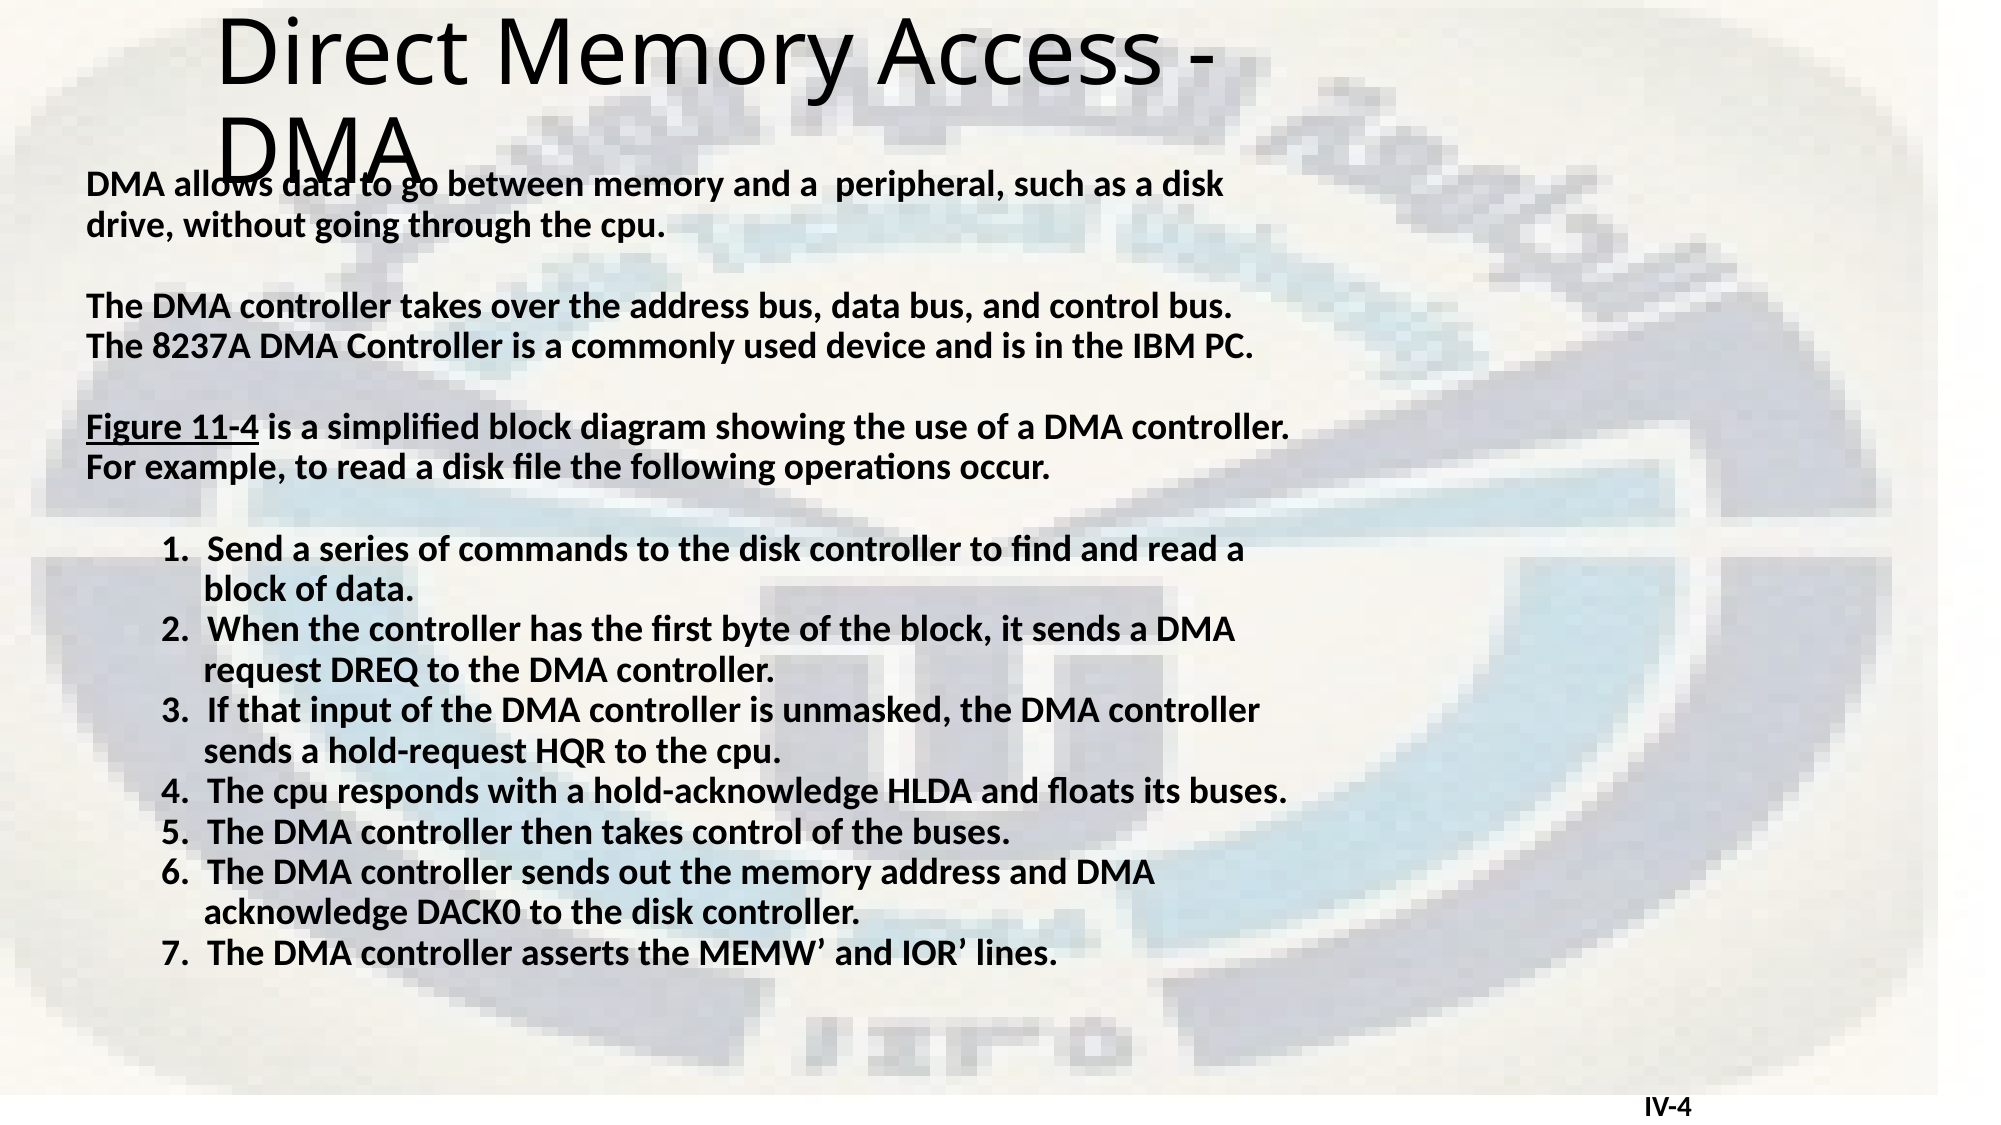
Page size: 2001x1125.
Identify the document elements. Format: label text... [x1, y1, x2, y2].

title Direct Memory Access - DMA [204, 1, 1314, 208]
text_box DMA allows data to go between memory and a peripheral, such as a disk drive, without going through the cpu. The DMA controller takes over the address bus, data bus, and control bus. The 8237A DMA Controller is a commonly used device and is in the IBM PC. Figure 11-4 is a simplified block diagram showing the use of a DMA controller. For example, to read a disk file the following operations occur. 1. Send a series of commands to the disk controller to find and read a block of data. 2. When the controller has the first byte of the block, it sends a DMA request DREQ to the DMA controller. 3. If that input of the DMA controller is unmasked, the DMA controller sends a hold-request HQR to the cpu. 4. The cpu responds with a hold-acknowledge HLDA and floats its buses. 5. The DMA controller then takes control of the buses. 6. The DMA controller sends out the memory address and DMA acknowledge DACK0 to the disk controller. 7. The DMA controller asserts the MEMW’ and IOR’ lines. [71, 157, 1308, 1022]
text_box Label Operator Operand[s] ;Comment INIT: mov ax, bx ; Copy contents of bx into ax Label - INIT: Operator - mov Operands - ax and bx Comment - alphanumeric string between ; and \n Not case sensitive Unlike other assemblers, destination operand is first mov is the mnemonic that the assembler translates into an opcode [0, 0, 2000, 1125]
text_box IV-4 [1629, 1084, 1707, 1125]
